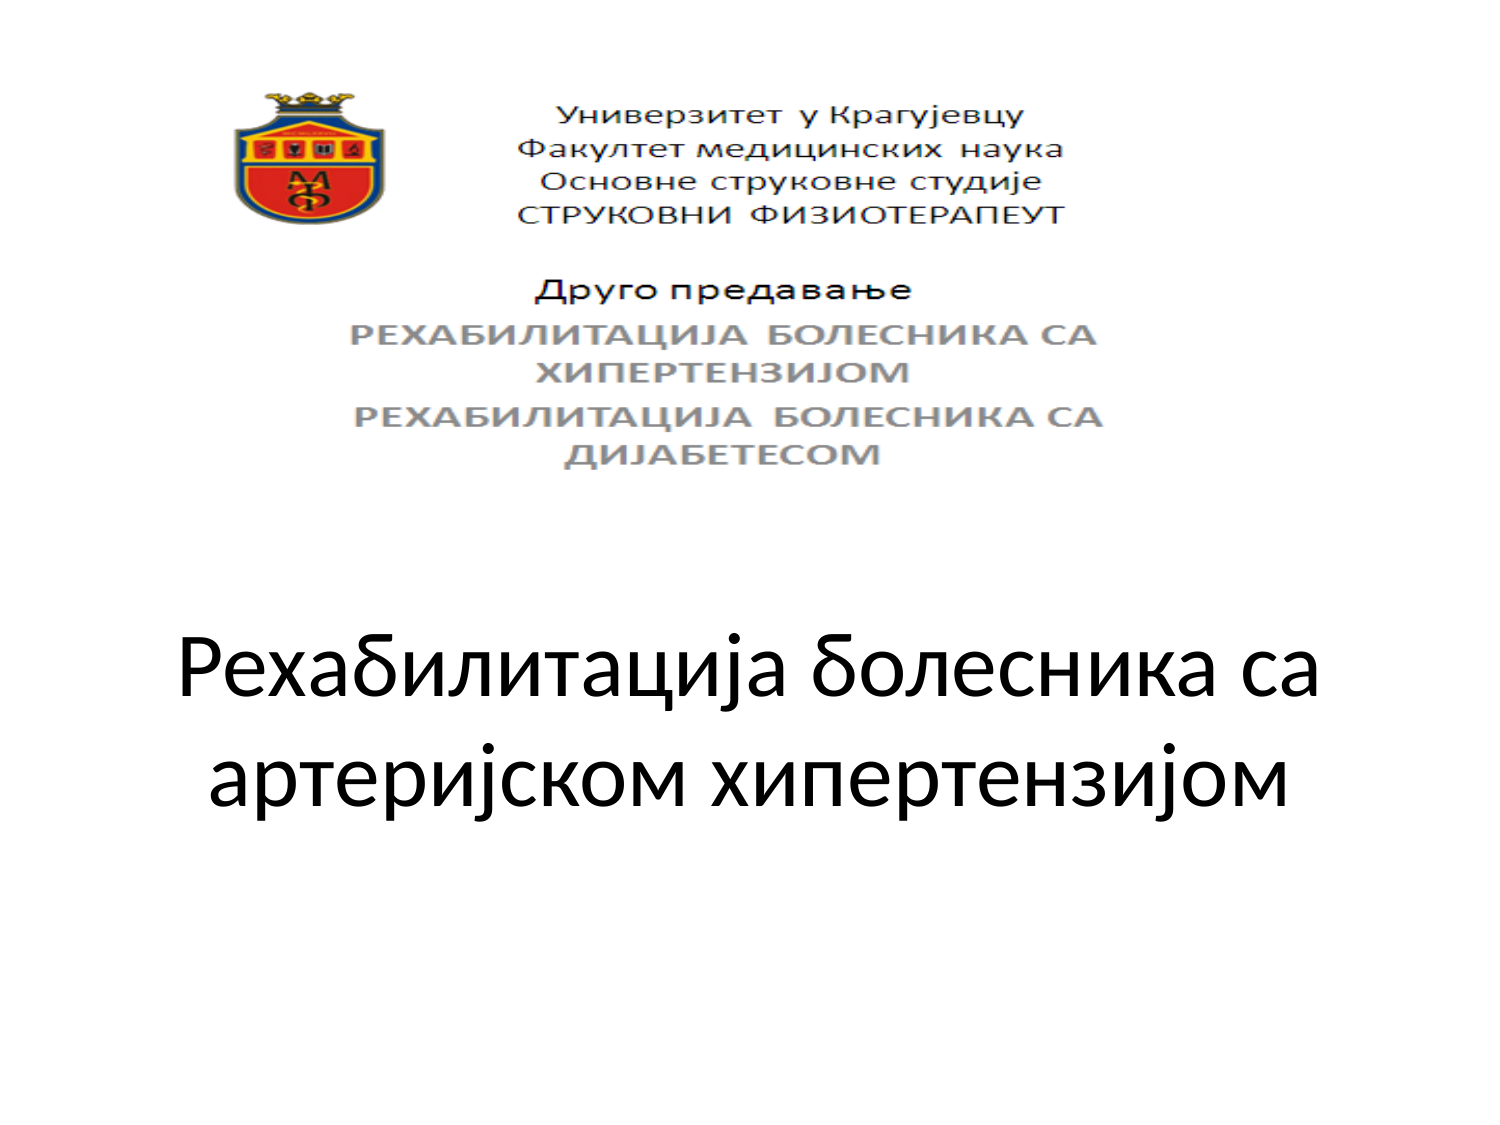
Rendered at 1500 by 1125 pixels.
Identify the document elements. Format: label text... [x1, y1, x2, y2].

title Рехабилитациjа болесника са артеријском хипертензијом [112, 515, 1388, 914]
picture [222, 70, 1219, 540]
